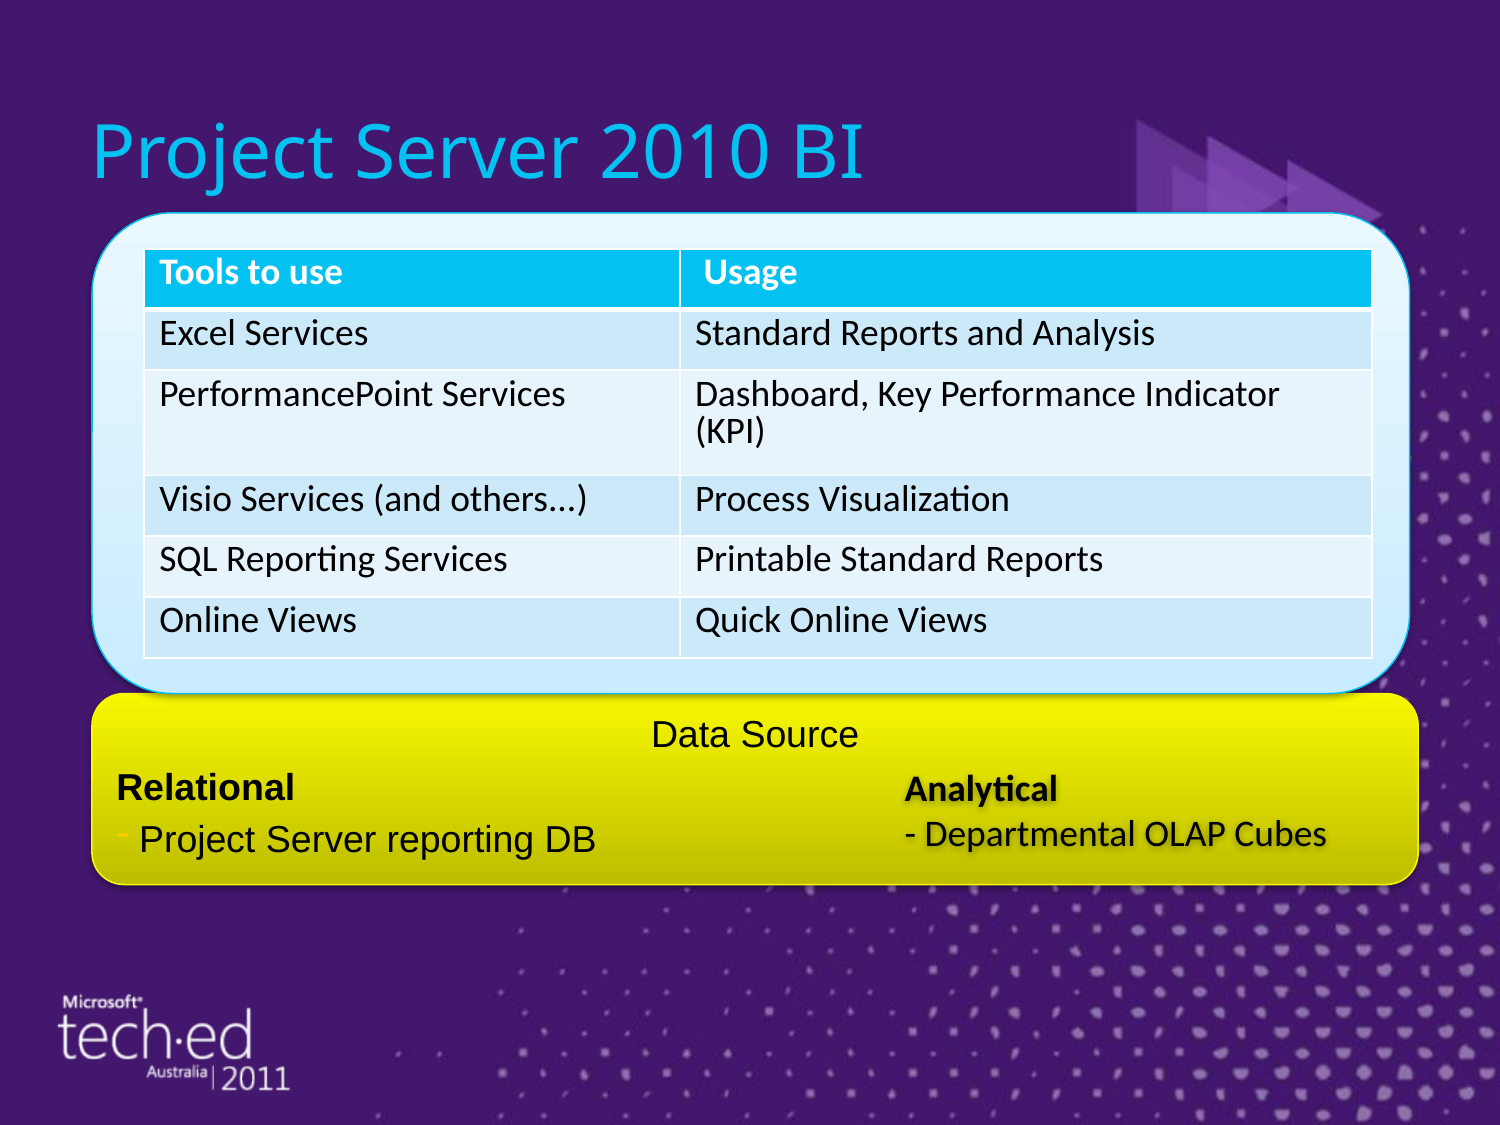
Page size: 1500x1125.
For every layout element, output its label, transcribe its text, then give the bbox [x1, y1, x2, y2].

table_cell Excel Services [145, 312, 679, 369]
table_cell PerformancePoint Services [145, 371, 679, 475]
table_header Usage [681, 250, 1371, 307]
table_cell Standard Reports and Analysis [681, 312, 1371, 369]
table_header Tools to use [145, 250, 679, 307]
picture [0, 0, 1500, 1125]
table_cell Process Visualization [681, 476, 1371, 535]
table_cell Printable Standard Reports [681, 537, 1371, 596]
text_box [91, 212, 1411, 692]
table_cell Dashboard, Key Performance Indicator (KPI) [681, 371, 1371, 475]
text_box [91, 693, 1419, 885]
table_cell SQL Reporting Services [145, 537, 679, 596]
table_cell Quick Online Views [681, 598, 1371, 657]
title Project Server 2010 BI [75, 54, 1425, 243]
table_cell Visio Services (and others...) [145, 476, 679, 535]
table_cell Online Views [145, 598, 679, 657]
